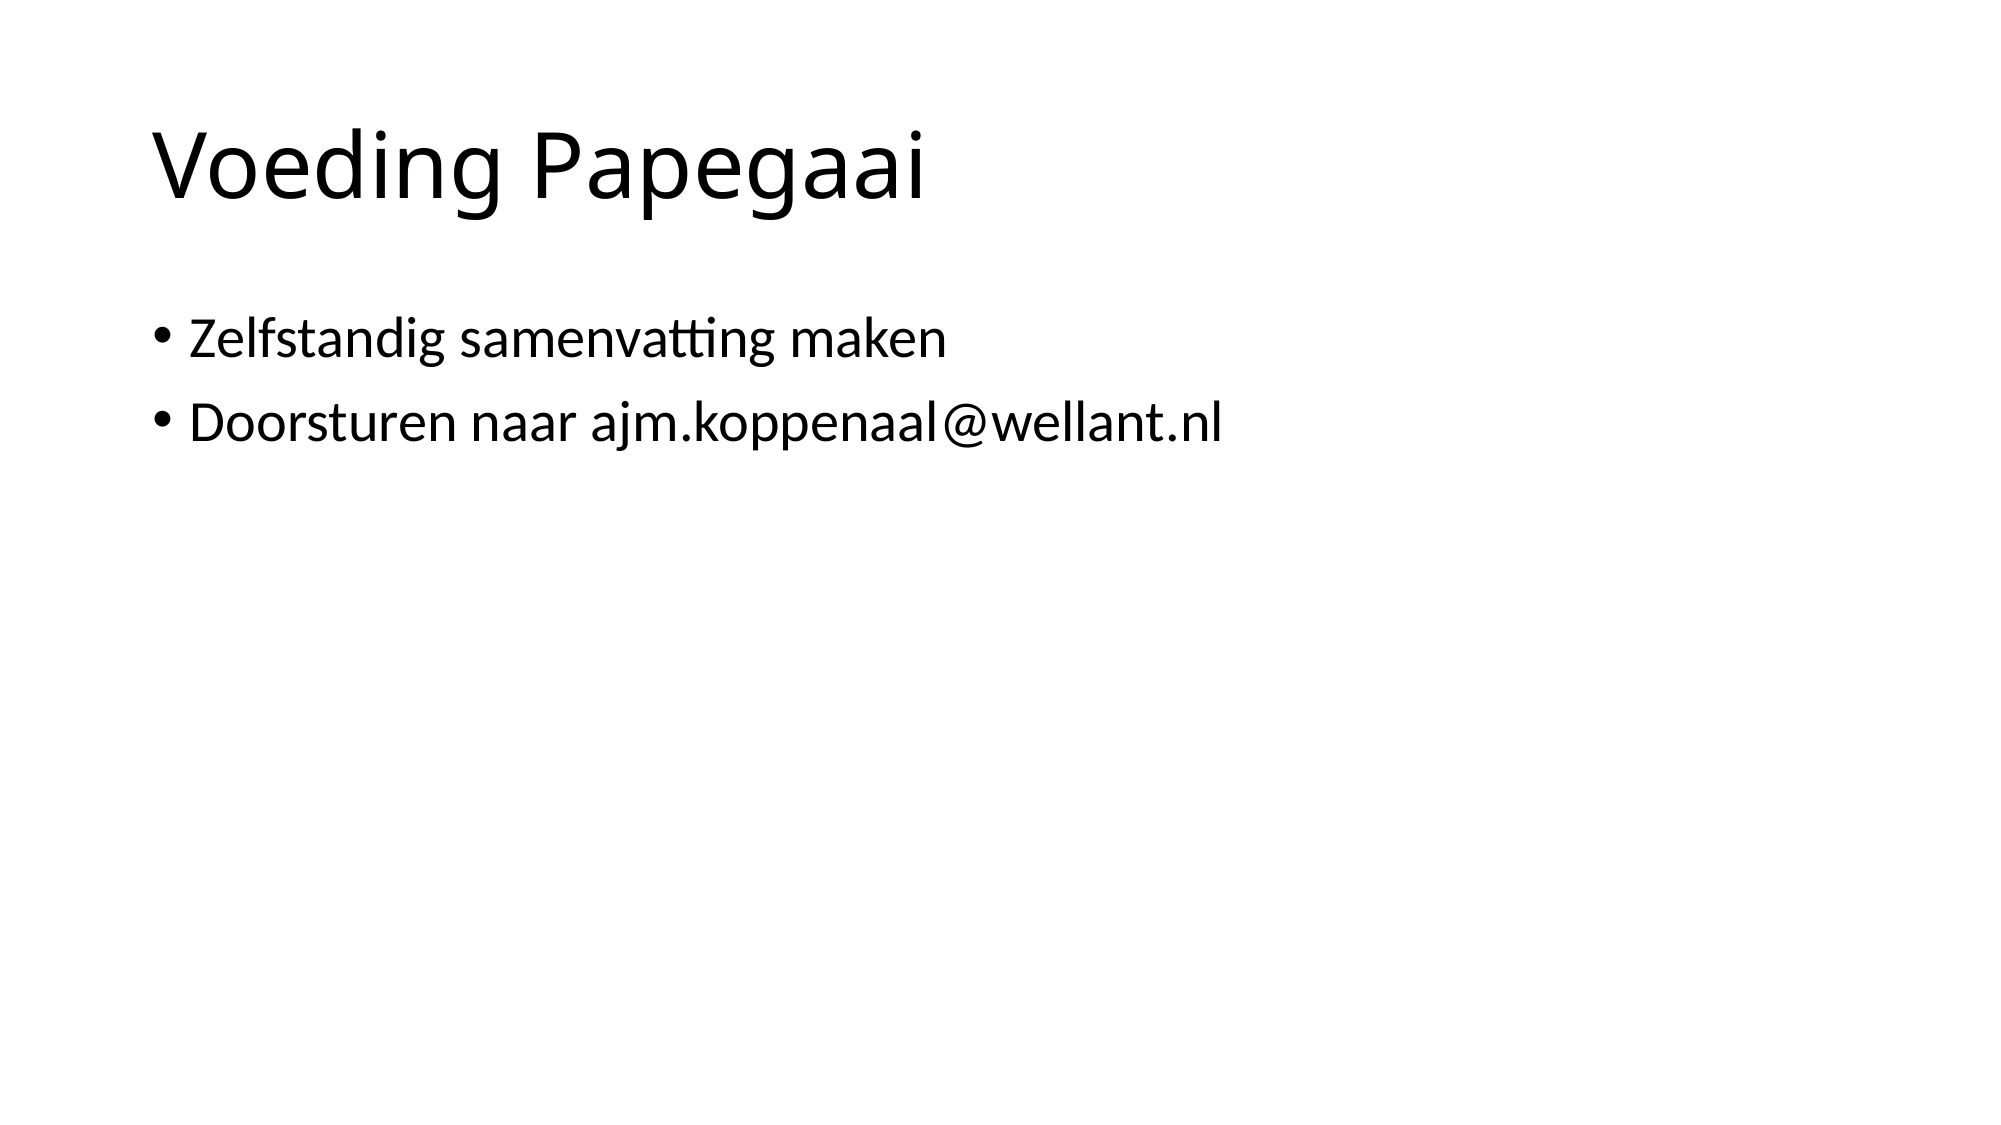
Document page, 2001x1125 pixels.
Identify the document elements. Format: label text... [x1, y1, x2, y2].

title Voeding Papegaai [137, 59, 1863, 278]
list Zelfstandig samenvatting maken Doorsturen naar ajm.koppenaal@wellant.nl [137, 299, 1863, 1014]
